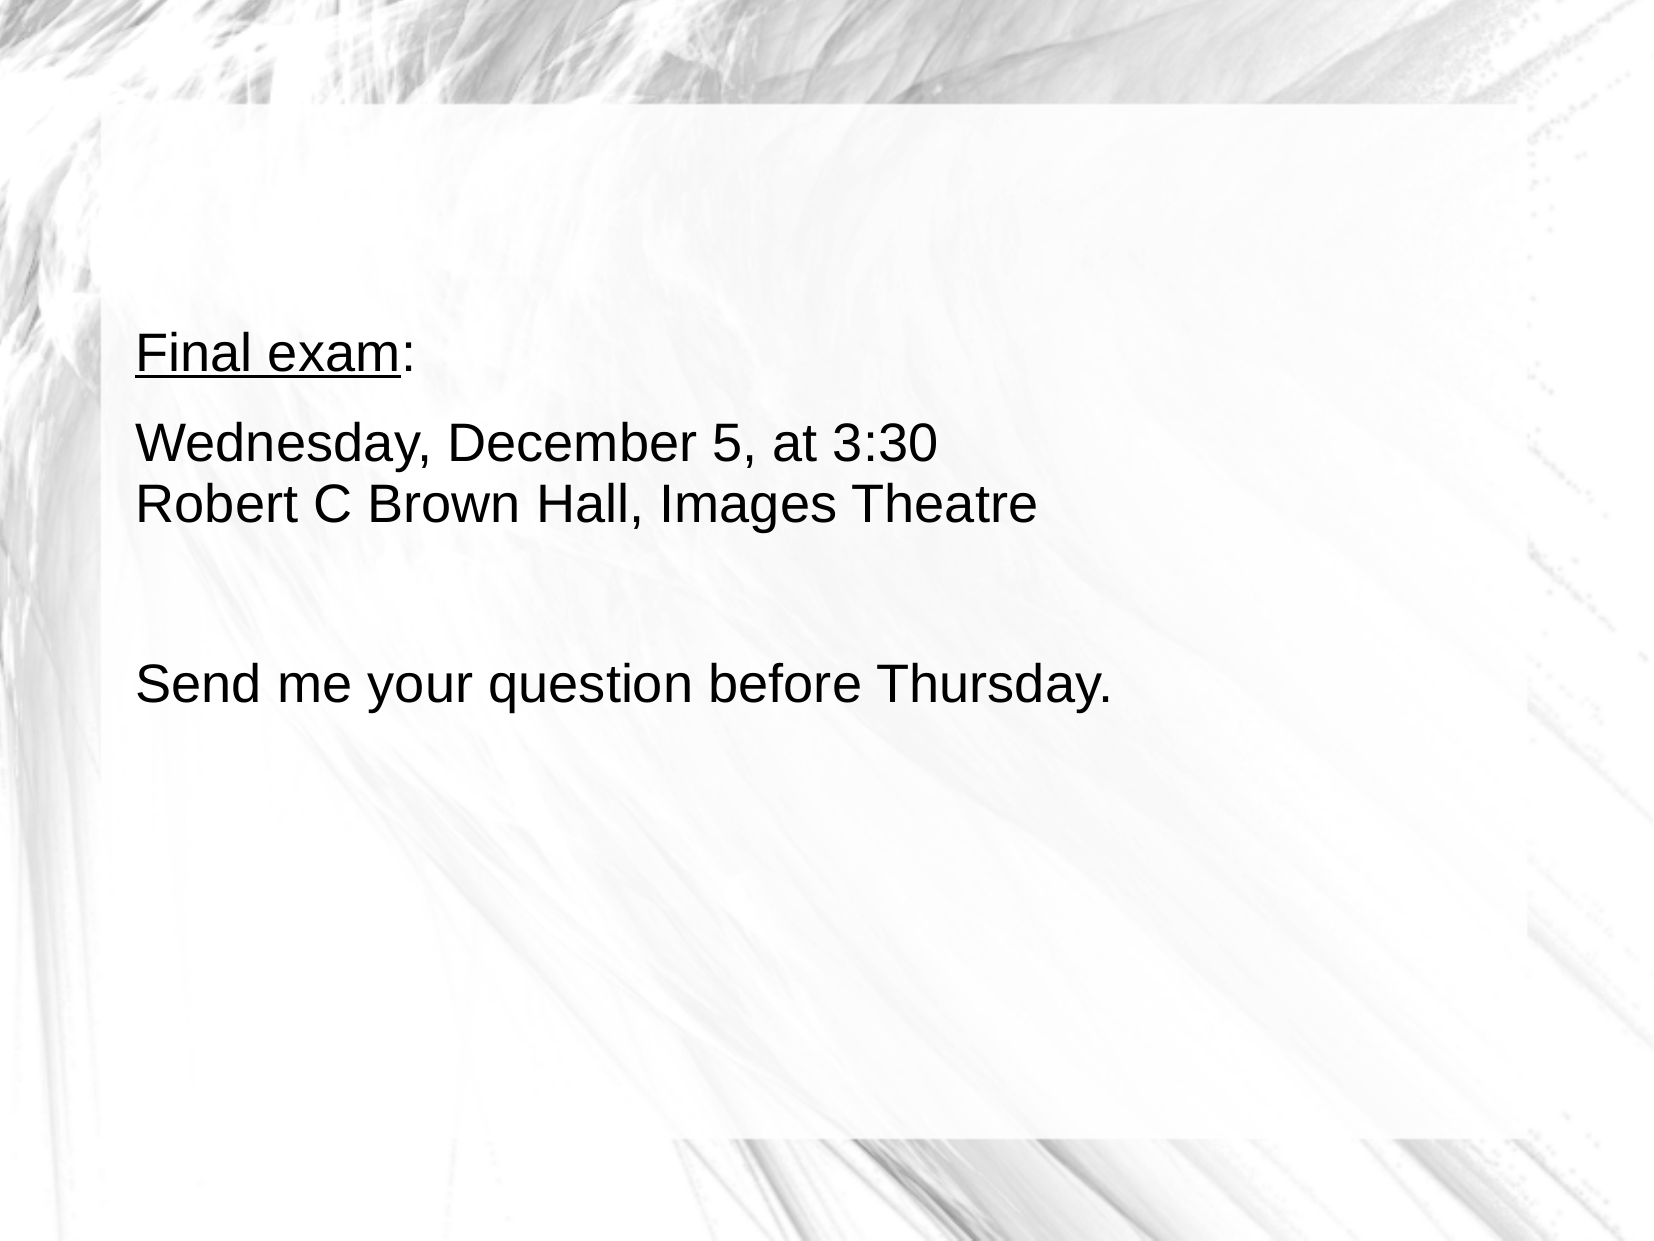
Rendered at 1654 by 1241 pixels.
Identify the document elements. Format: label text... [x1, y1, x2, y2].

list Final exam: Wednesday, December 5, at 3:30 Robert C Brown Hall, Images Theatre Send me your question before Thursday. [118, 319, 1571, 1109]
picture [0, 0, 1654, 1241]
